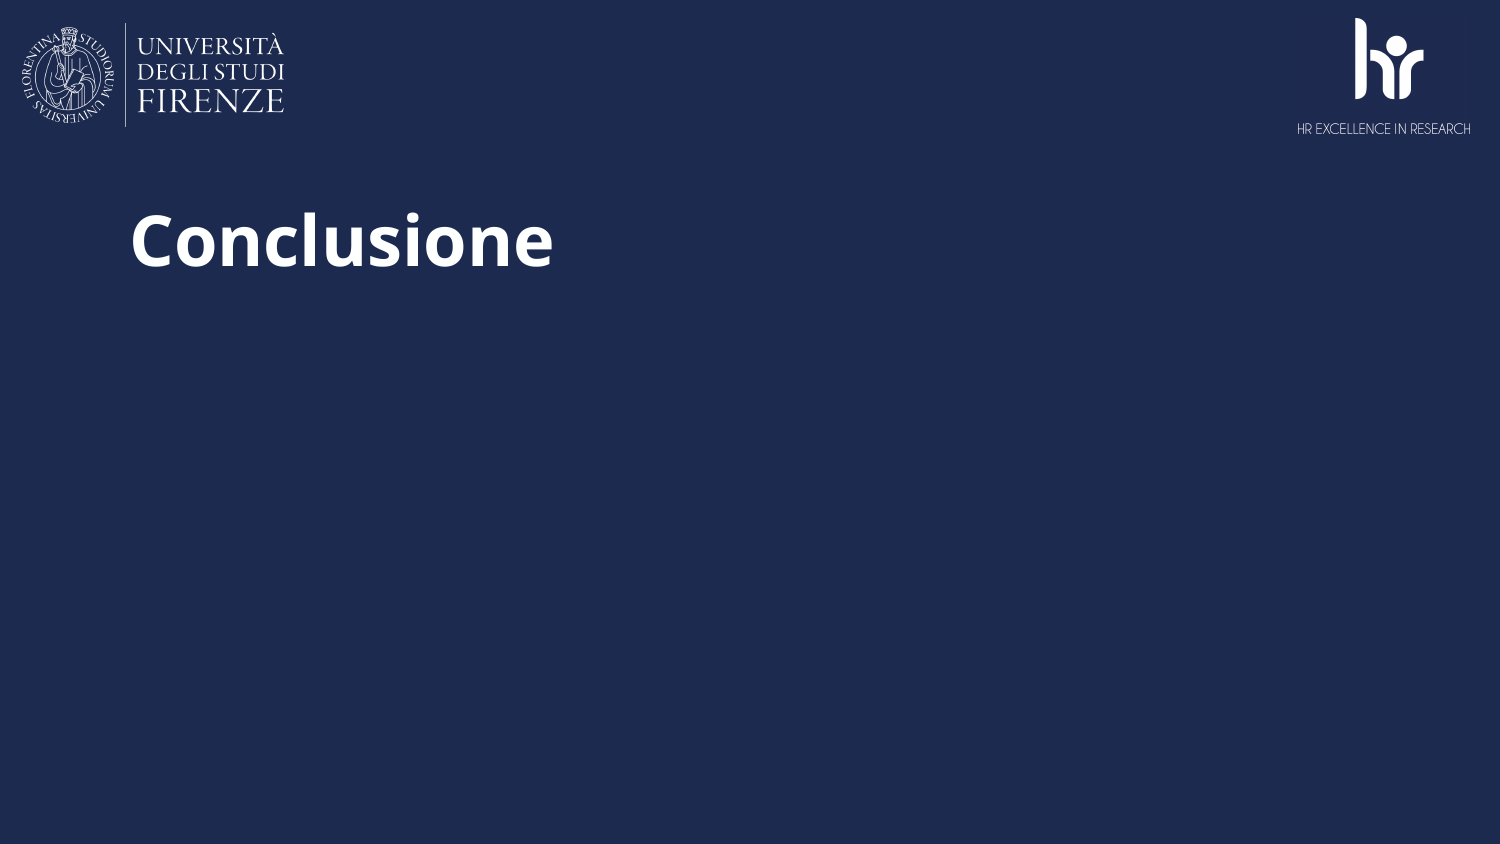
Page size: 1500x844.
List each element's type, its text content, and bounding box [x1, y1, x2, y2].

title Conclusione [114, 198, 1470, 314]
picture [22, 23, 284, 127]
picture [1298, 18, 1470, 134]
